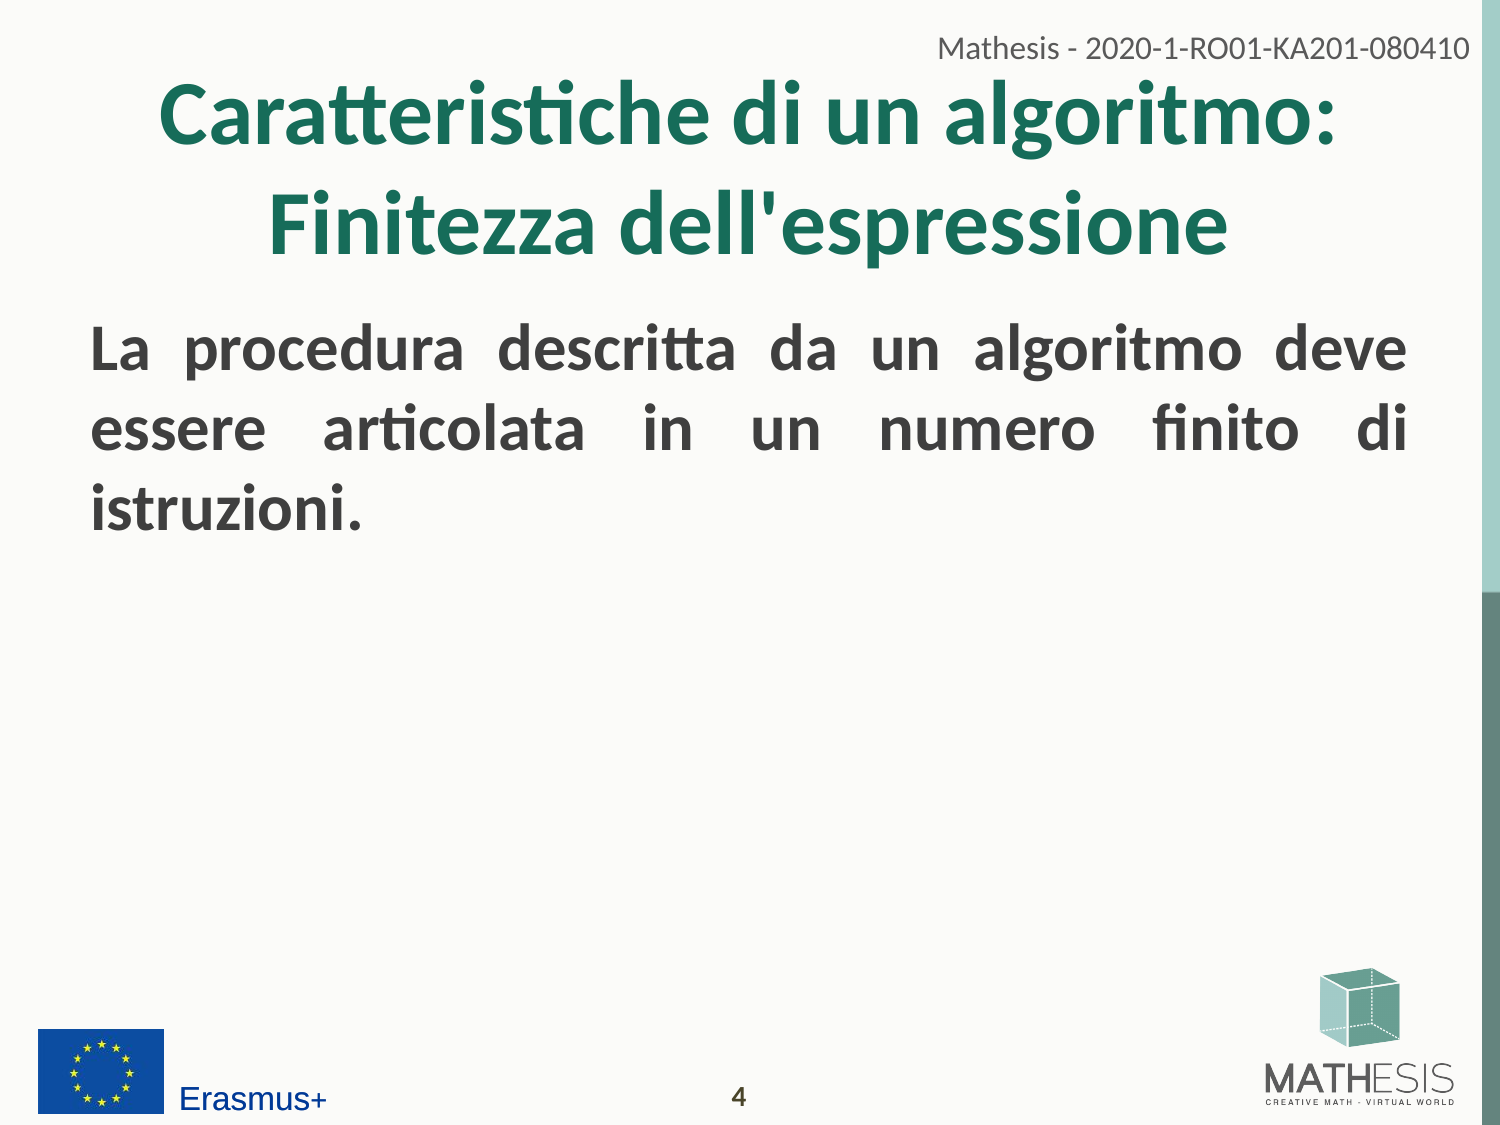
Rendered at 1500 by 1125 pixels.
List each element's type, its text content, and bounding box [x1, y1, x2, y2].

picture [38, 1029, 164, 1114]
title Caratteristiche di un algoritmo: Finitezza dell'espressione [75, 45, 1425, 233]
list La procedura descritta da un algoritmo deve essere articolata in un numero finito di istruzioni. [75, 296, 1425, 1005]
